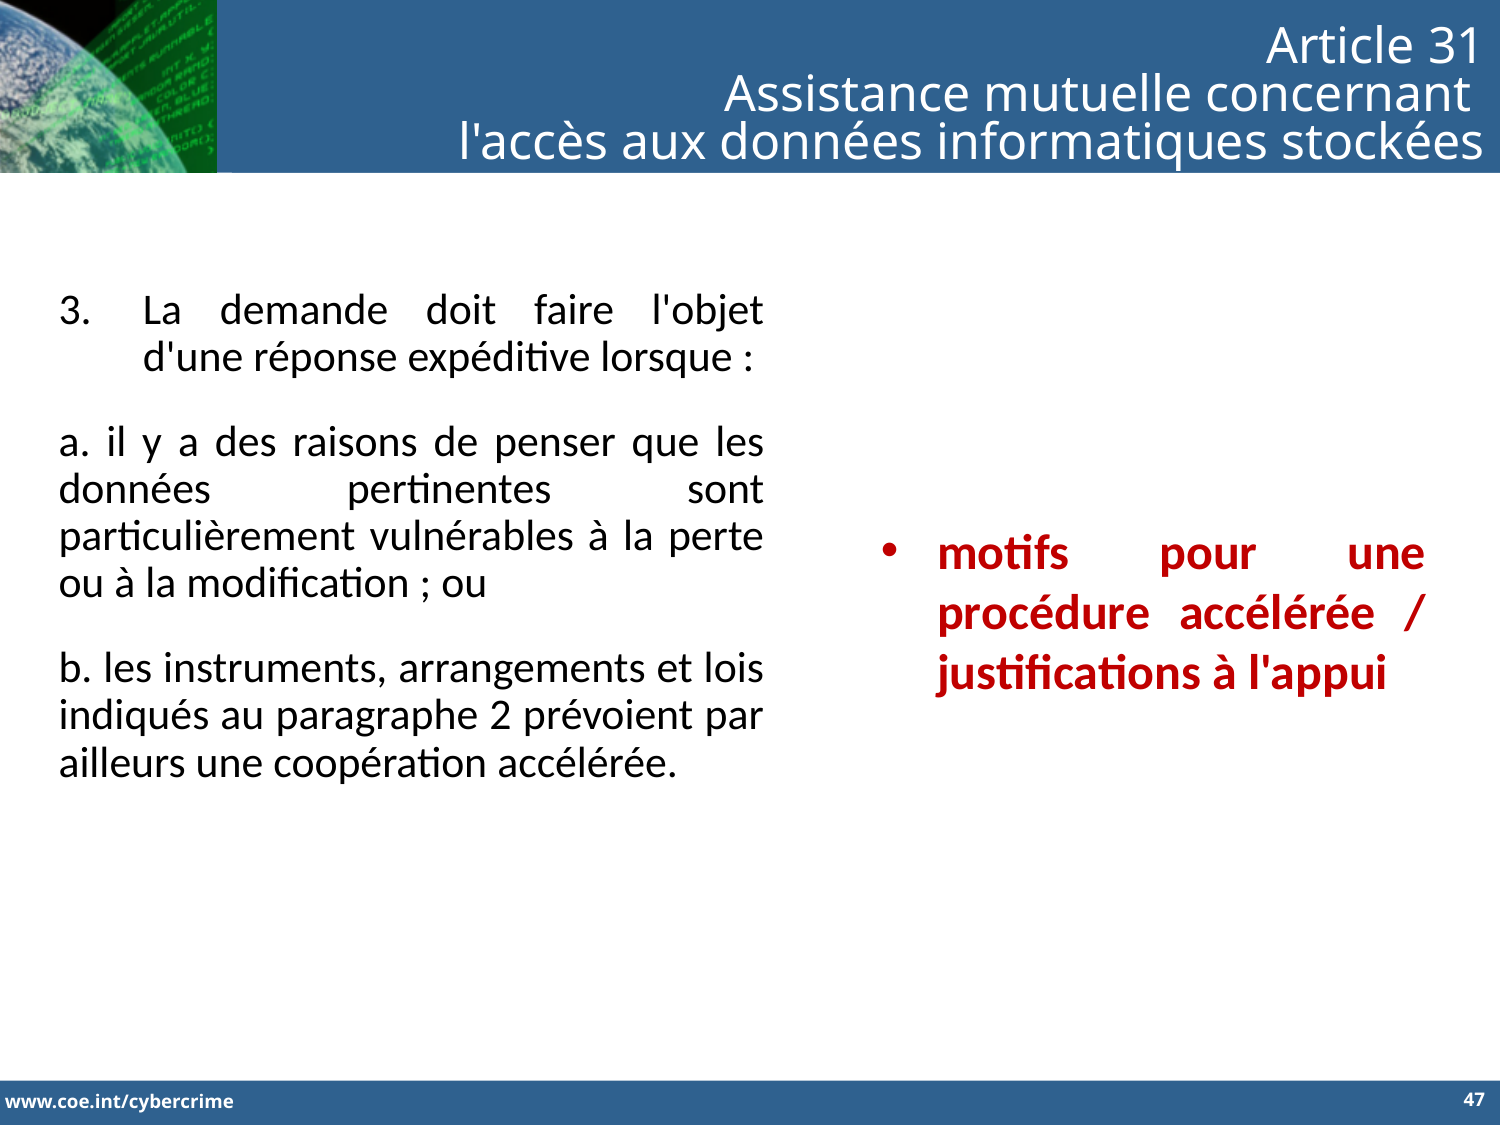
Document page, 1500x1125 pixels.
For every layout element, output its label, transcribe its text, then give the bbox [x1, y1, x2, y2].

text_box Article 31 Assistance mutuelle concernant l'accès aux données informatiques stockées [231, 20, 1500, 174]
slide_number 47 [1149, 1079, 1500, 1125]
text_box La demande doit faire l'objet d'une réponse expéditive lorsque : a. il y a des raisons de penser que les données pertinentes sont particulièrement vulnérables à la perte ou à la modification ; ou b. les instruments, arrangements et lois indiqués au paragraphe 2 prévoient par ailleurs une coopération accélérée. [43, 279, 780, 794]
picture [0, 1, 217, 173]
text_box motifs pour une procédure accélérée / justifications à l'appui [866, 512, 1442, 708]
